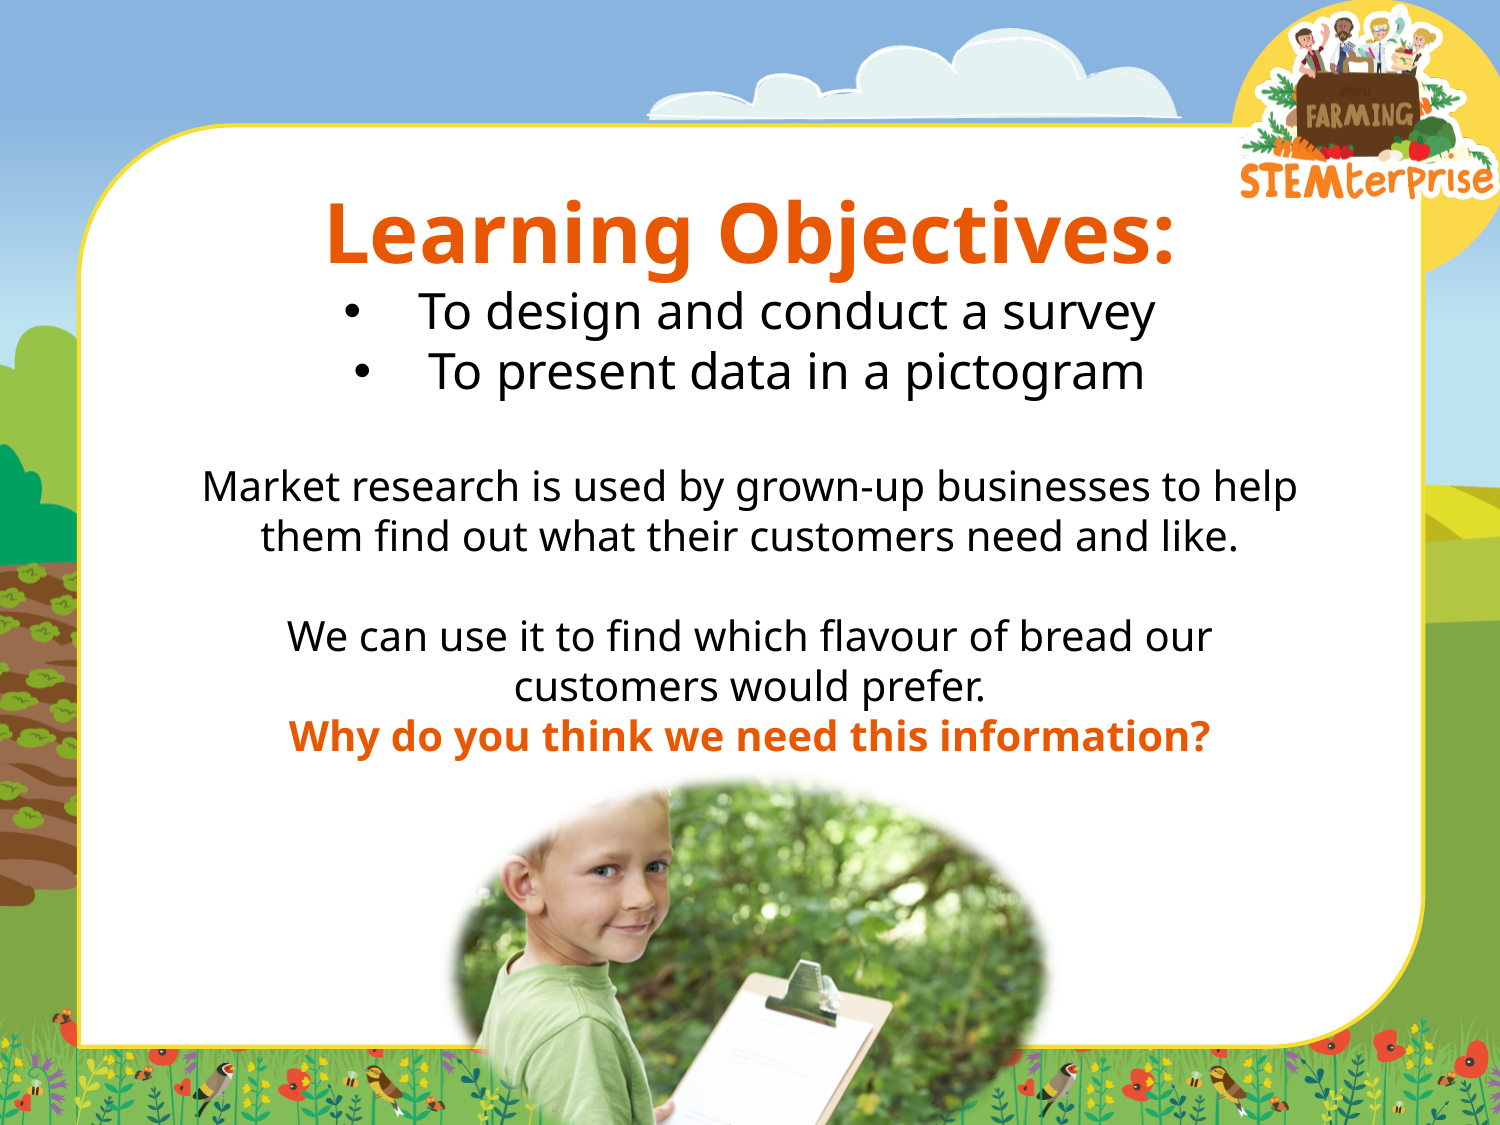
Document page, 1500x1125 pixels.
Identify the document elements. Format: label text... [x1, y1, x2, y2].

text_box [76, 123, 1228, 1049]
text_box Learning Objectives: To design and conduct a survey To present data in a pictogram Market research is used by grown-up businesses to help them find out what their customers need and like. We can use it to find which flavour of bread our customers would prefer. Why do you think we need this information? [171, 172, 1329, 878]
text_box [1068, 214, 1426, 1049]
picture [0, 0, 1500, 1125]
